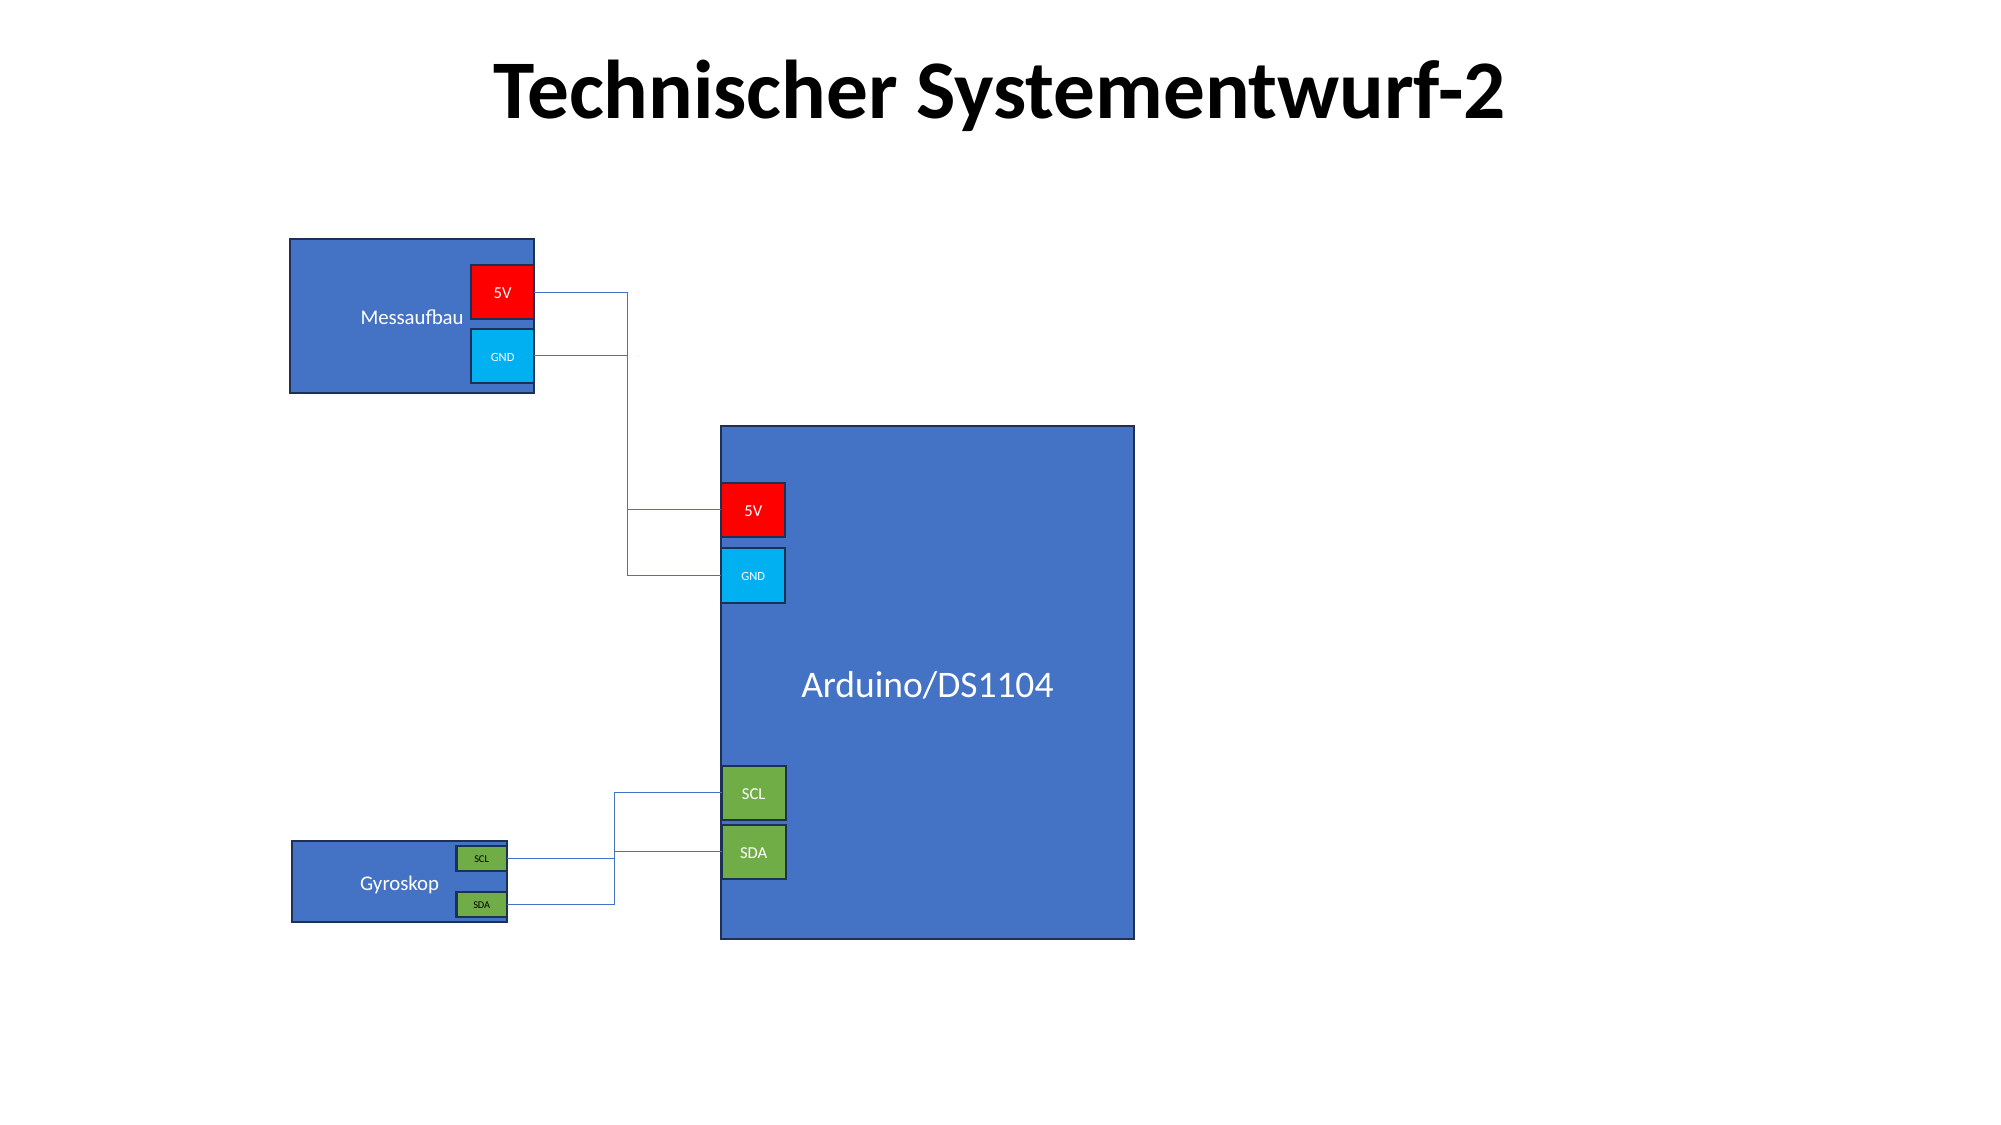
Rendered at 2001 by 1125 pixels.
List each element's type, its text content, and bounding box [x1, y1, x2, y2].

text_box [534, 292, 722, 355]
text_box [292, 841, 508, 922]
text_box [507, 792, 722, 859]
text_box GND [470, 328, 534, 384]
text_box Messaufbau [289, 238, 535, 394]
text_box 5V [722, 482, 786, 538]
text_box GND [720, 547, 786, 604]
text_box SDA [722, 824, 787, 880]
text_box 5V [470, 264, 535, 320]
text_box Technischer Systementwurf-2 [405, 27, 1595, 143]
text_box SCL [721, 765, 787, 821]
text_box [534, 355, 722, 576]
text_box Arduino/DS1104 [720, 425, 1135, 940]
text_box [507, 859, 722, 905]
